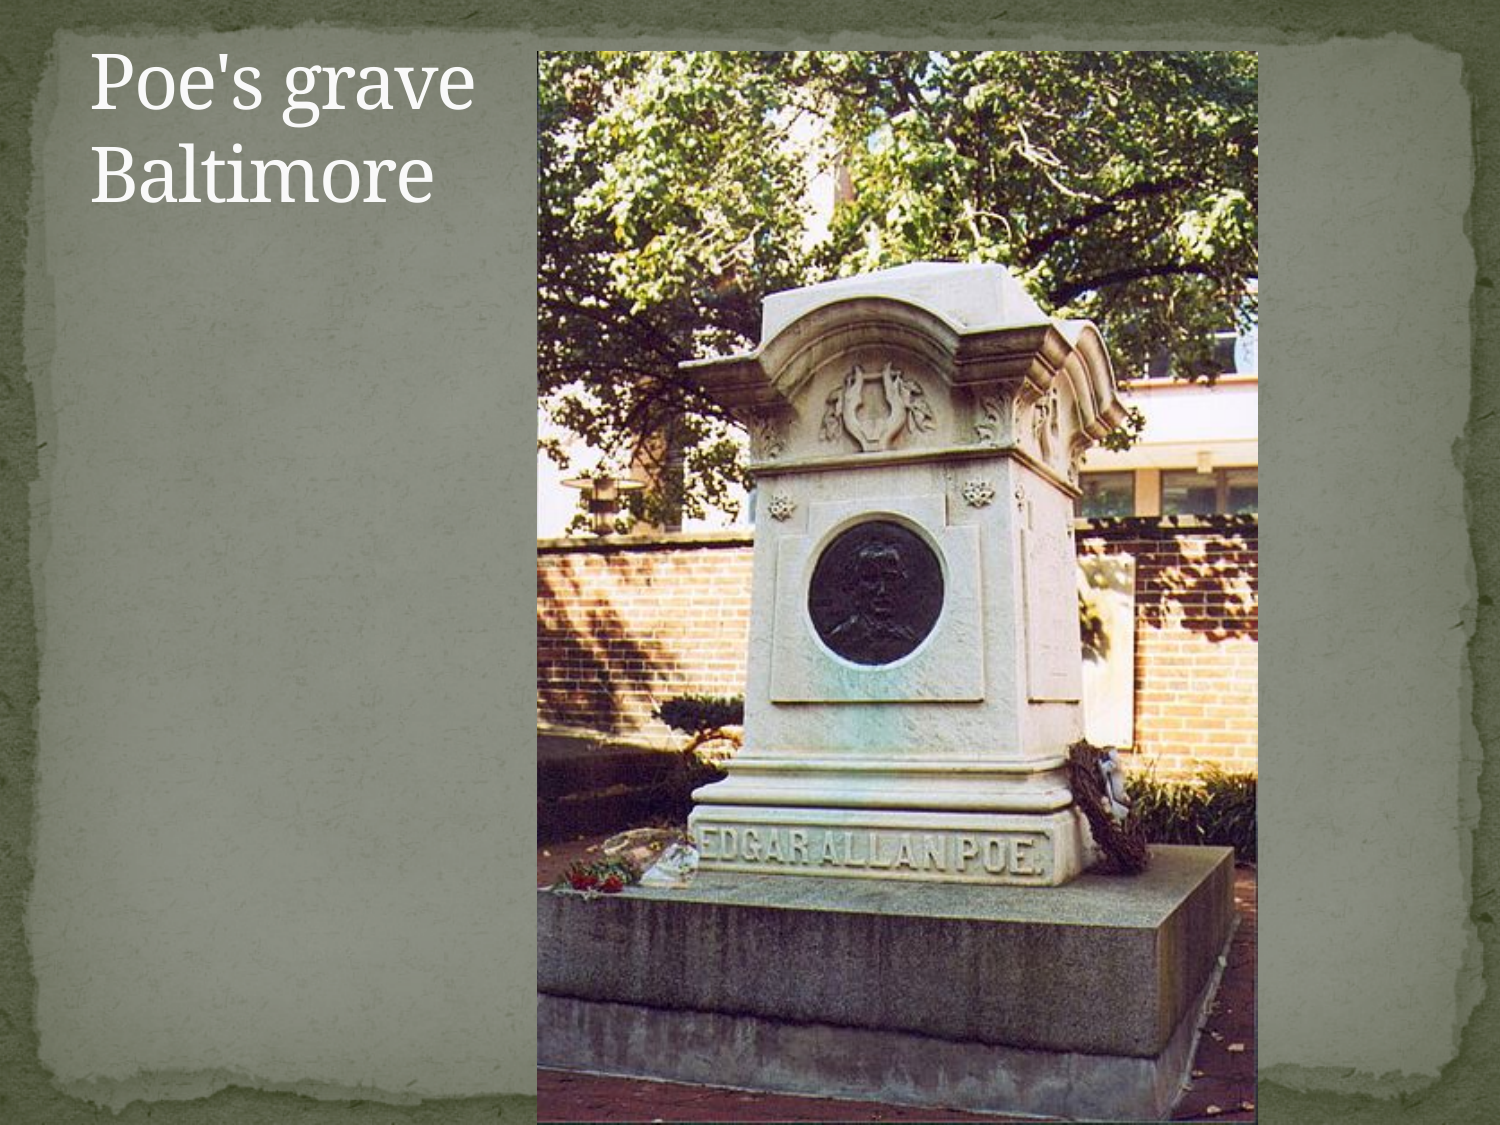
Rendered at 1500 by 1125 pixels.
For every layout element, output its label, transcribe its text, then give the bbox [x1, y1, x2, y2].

title Poe's grave Baltimore [74, 24, 1425, 225]
picture [537, 51, 1258, 1125]
